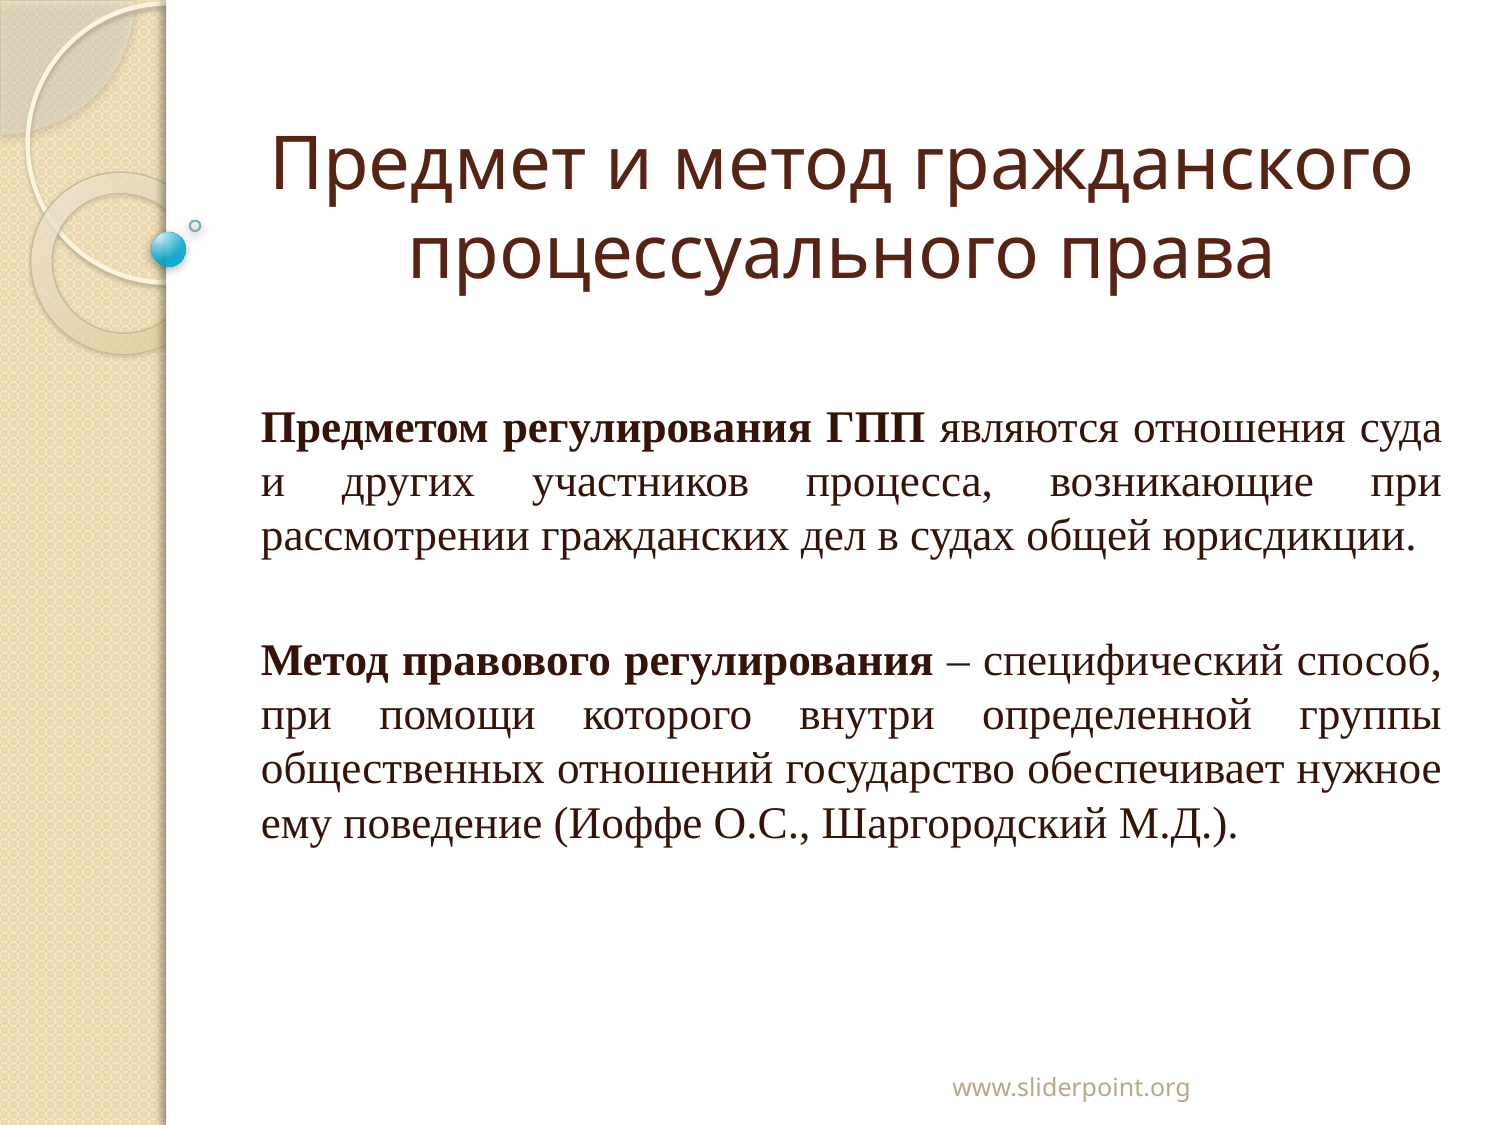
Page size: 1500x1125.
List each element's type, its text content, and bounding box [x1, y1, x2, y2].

subtitle Предметом регулирования ГПП являются отношения суда и других участников процесса, возникающие при рассмотрении гражданских дел в судах общей юрисдикции. Метод правового регулирования – специфический способ, при помощи которого внутри определенной группы общественных отношений государство обеспечивает нужное ему поведение (Иоффе О.С., Шаргородский М.Д.). [242, 397, 1458, 917]
footer www.sliderpoint.org [937, 1034, 1413, 1113]
title Предмет и метод гражданского процессуального права [234, 59, 1450, 301]
